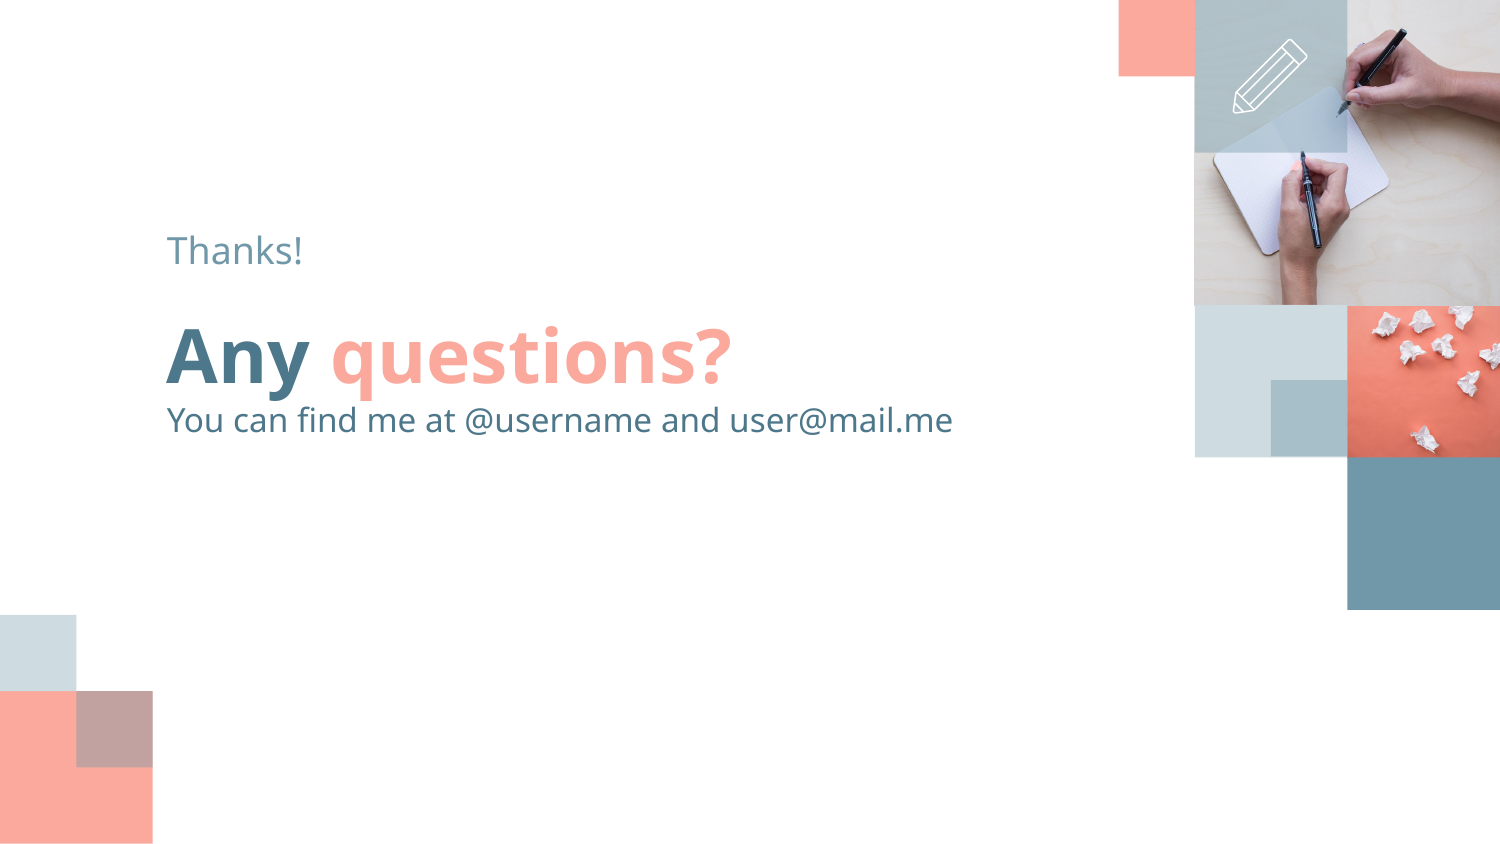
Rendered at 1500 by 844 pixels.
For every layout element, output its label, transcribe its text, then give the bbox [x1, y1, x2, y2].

subtitle Any questions? You can find me at @username and user@mail.me [151, 294, 1042, 555]
picture [1194, 0, 1500, 457]
title Thanks! [151, 97, 1042, 288]
